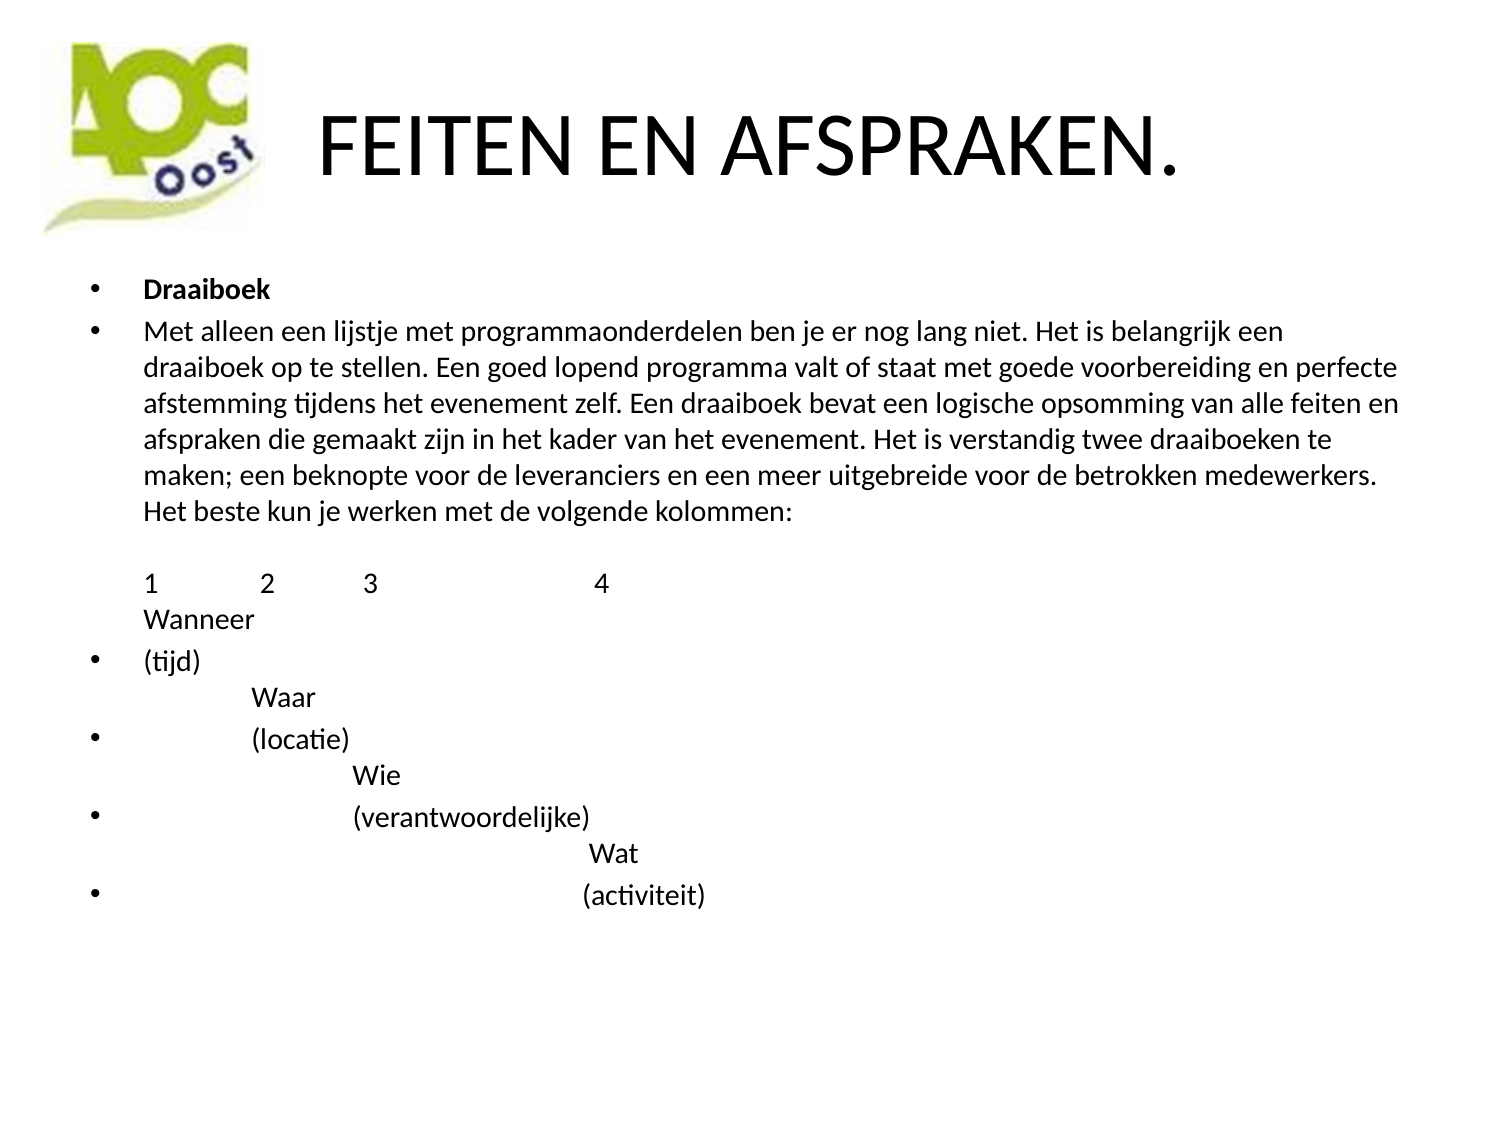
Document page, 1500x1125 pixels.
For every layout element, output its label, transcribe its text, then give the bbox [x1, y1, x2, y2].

picture [40, 42, 267, 237]
title FEITEN EN AFSPRAKEN. [270, 45, 1425, 233]
list Draaiboek Met alleen een lijstje met programmaonderdelen ben je er nog lang niet. Het is belangrijk een draaiboek op te stellen. Een goed lopend programma valt of staat met goede voorbereiding en perfecte afstemming tijdens het evenement zelf. Een draaiboek bevat een logische opsomming van alle feiten en afspraken die gemaakt zijn in het kader van het evenement. Het is verstandig twee draaiboeken te maken; een beknopte voor de leveranciers en een meer uitgebreide voor de betrokken medewerkers. Het beste kun je werken met de volgende kolommen: 1 2 3 4 Wanneer (tijd) Waar (locatie) Wie (verantwoordelijke) Wat (activiteit) [75, 262, 1425, 1005]
